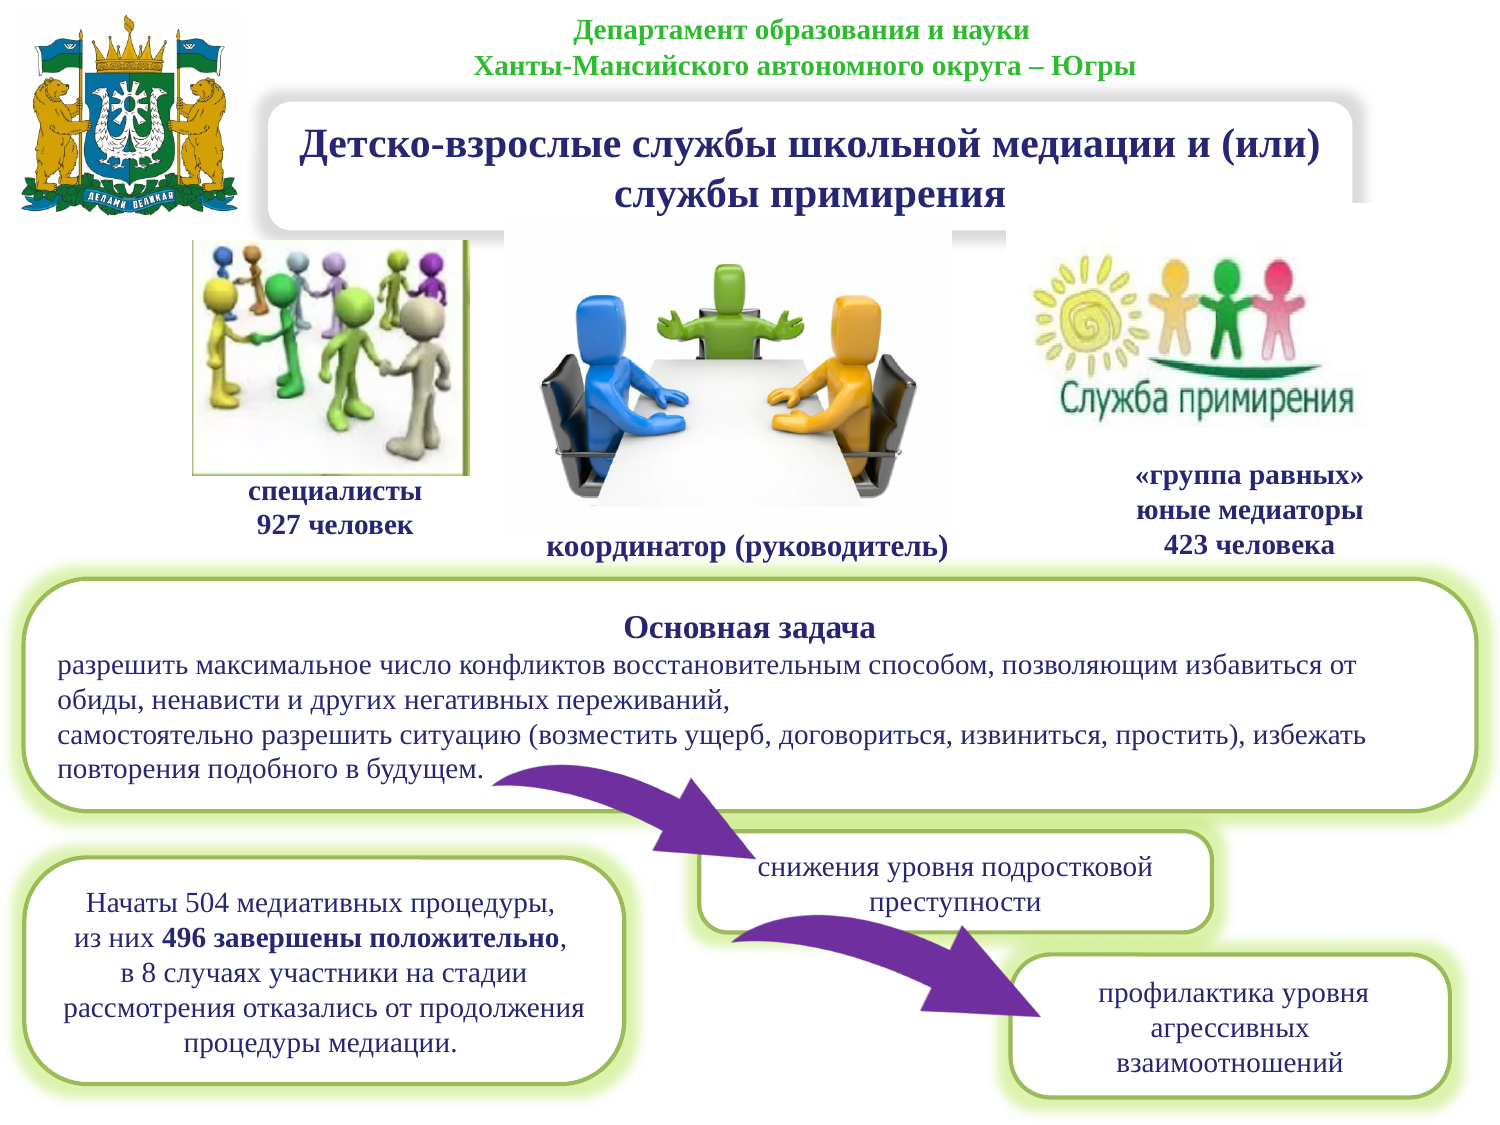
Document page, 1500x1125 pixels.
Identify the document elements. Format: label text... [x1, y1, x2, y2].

text_box координатор (руководитель) [519, 517, 977, 571]
text_box специалисты 927 человек [103, 463, 568, 549]
text_box «группа равных» юные медиаторы 423 человека [1049, 447, 1450, 568]
picture [1006, 203, 1379, 428]
text_box Детско-взрослые службы школьной медиации и (или) службы примирения [266, 100, 1354, 232]
text_box Начаты 504 медиативных процедуры, из них 496 завершены положительно, в 8 случаях участники на стадии рассмотрения отказались от продолжения процедуры медиации. [24, 857, 625, 1085]
text_box Основная задача разрешить максимальное число конфликтов восстановительным способом, позволяющим избавиться от обиды, ненависти и других негативных переживаний, самостоятельно разрешить ситуацию (возместить ущерб, договориться, извиниться, простить), избежать повторения подобного в будущем. [23, 578, 1477, 812]
picture [192, 240, 470, 476]
picture [17, 12, 243, 220]
text_box профилактика уровня агрессивных взаимоотношений [1038, 954, 1450, 1098]
picture [504, 221, 952, 534]
text_box снижения уровня подростковой преступности [858, 831, 1212, 933]
text_box Департамент образования и науки Ханты-Мансийского автономного округа – Югры [248, 31, 1402, 101]
picture [454, 656, 1105, 1124]
